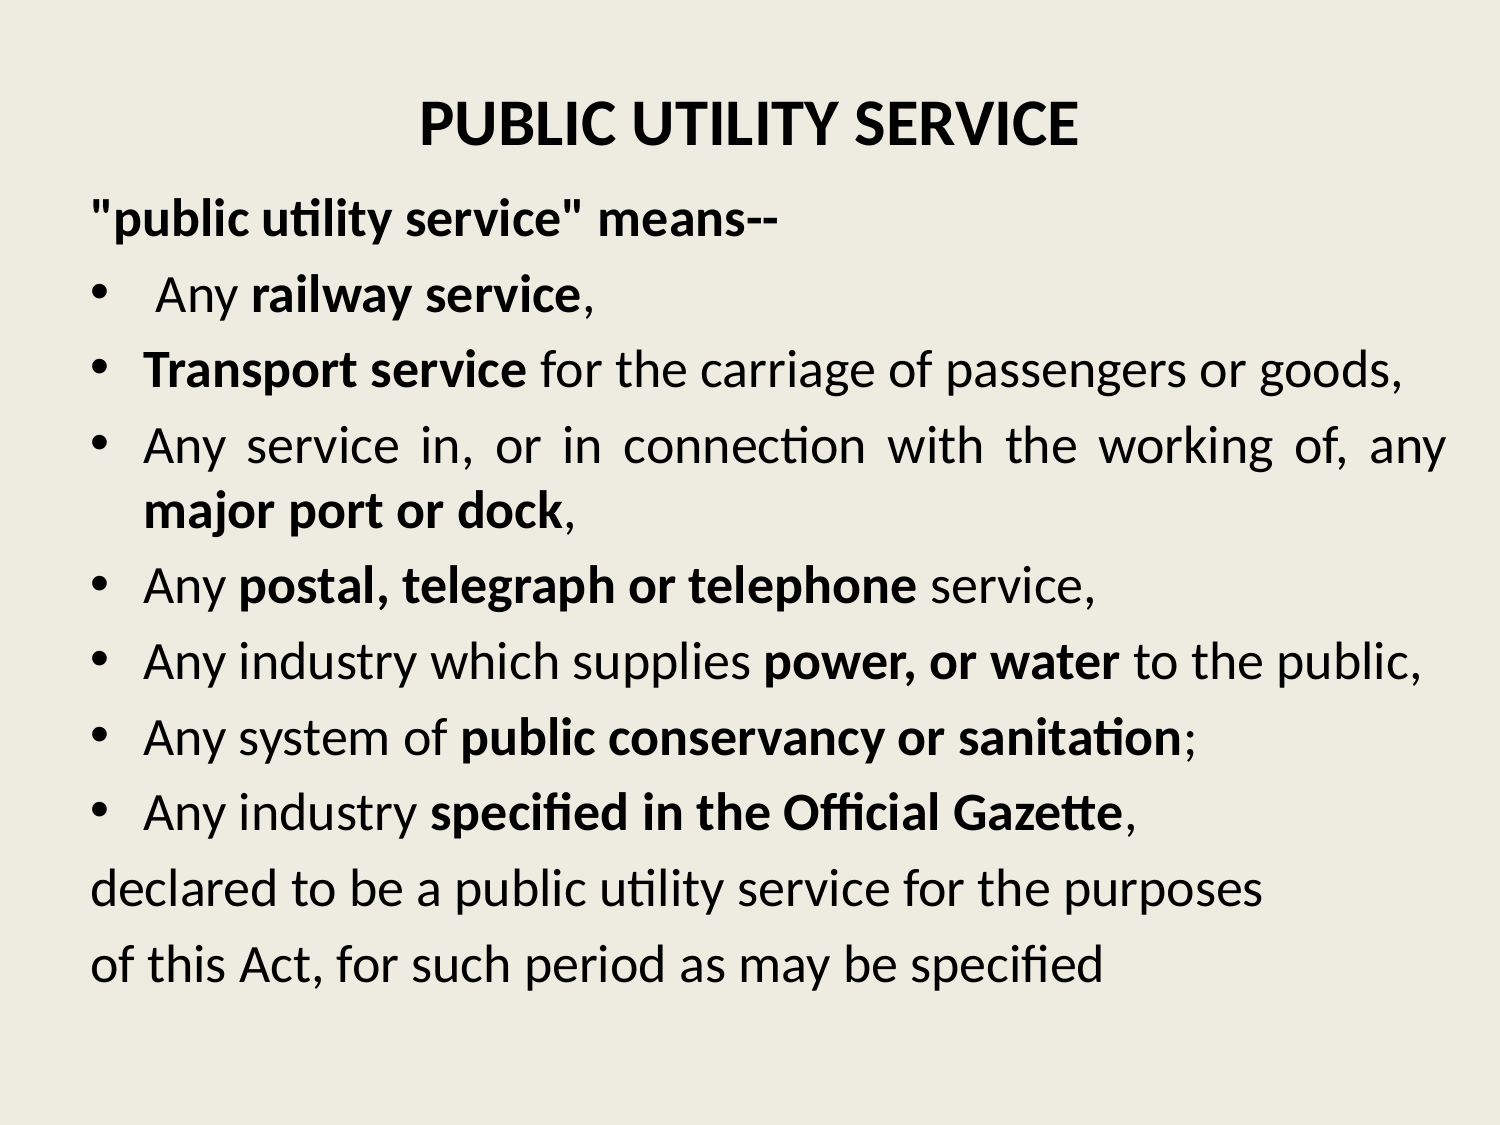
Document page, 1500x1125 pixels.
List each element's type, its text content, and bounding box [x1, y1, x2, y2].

title PUBLIC UTILITY SERVICE [75, 62, 1425, 174]
list "public utility service" means-- Any railway service, Transport service for the carriage of passengers or goods, Any service in, or in connection with the working of, any major port or dock, Any postal, telegraph or telephone service, Any industry which supplies power, or water to the public, Any system of public conservancy or sanitation; Any industry specified in the Official Gazette, declared to be a public utility service for the purposes of this Act, for such period as may be specified [75, 174, 1463, 1075]
